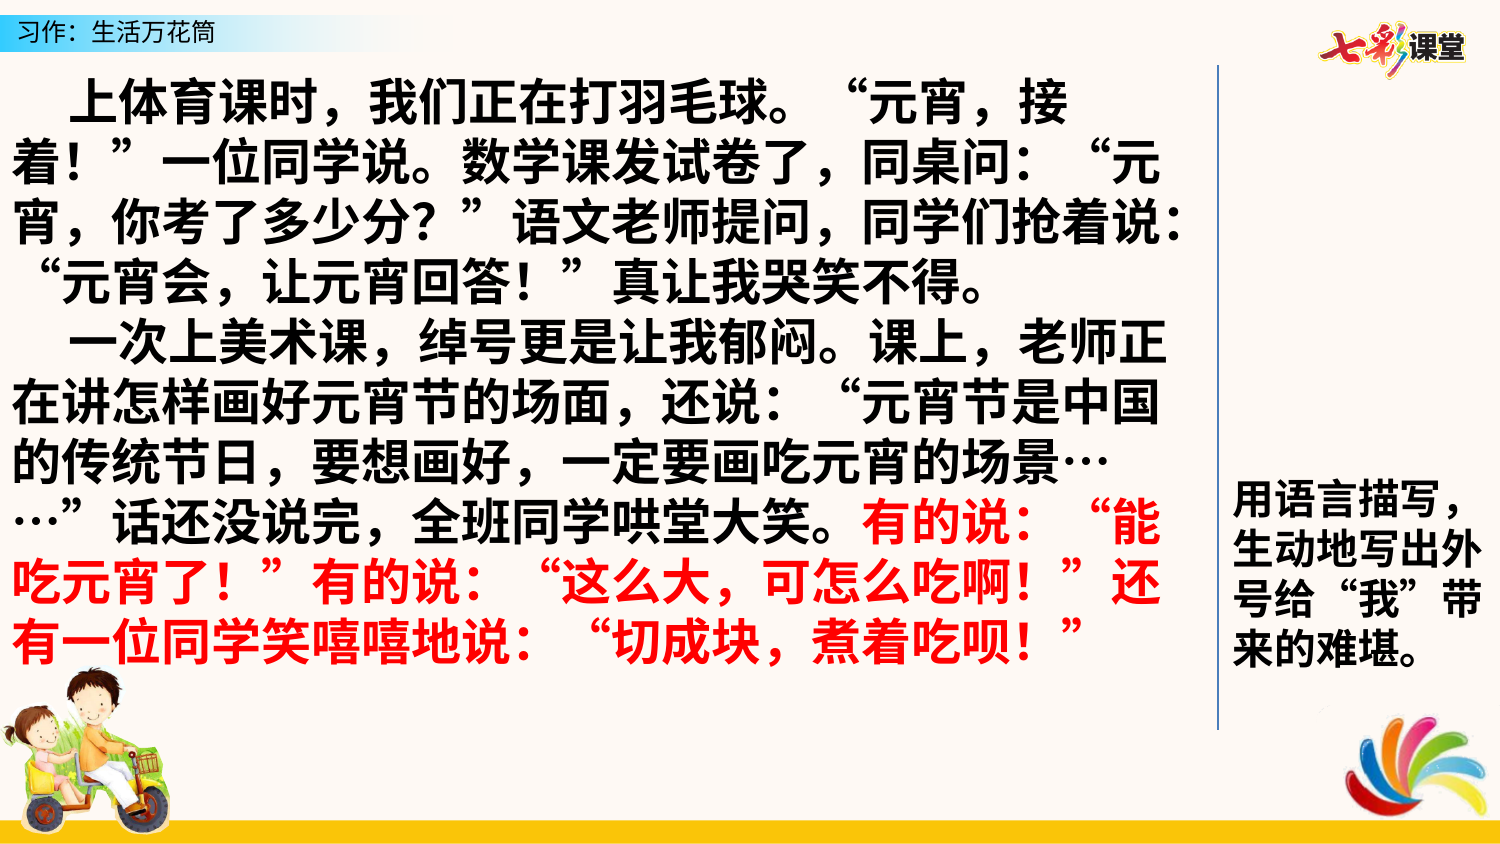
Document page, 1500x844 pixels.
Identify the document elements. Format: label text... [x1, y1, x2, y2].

picture [1316, 705, 1500, 821]
picture [0, 677, 170, 835]
picture [1316, 20, 1468, 80]
text_box 上体育课时，我们正在打羽毛球。“元宵，接着！”一位同学说。数学课发试卷了，同桌问：“元宵，你考了多少分？”语文老师提问，同学们抢着说：“元宵会，让元宵回答！”真让我哭笑不得。 一次上美术课，绰号更是让我郁闷。课上，老师正在讲怎样画好元宵节的场面，还说：“元宵节是中国的传统节日，要想画好，一定要画吃元宵的场景……”话还没说完，全班同学哄堂大笑。有的说：“能吃元宵了！”有的说：“这么大，可怎么吃啊！”还有一位同学笑嘻嘻地说：“切成块，煮着吃呗！” [0, 65, 1182, 677]
text_box 用语言描写，生动地写出外号给“我”带来的难堪。 [1223, 465, 1500, 681]
